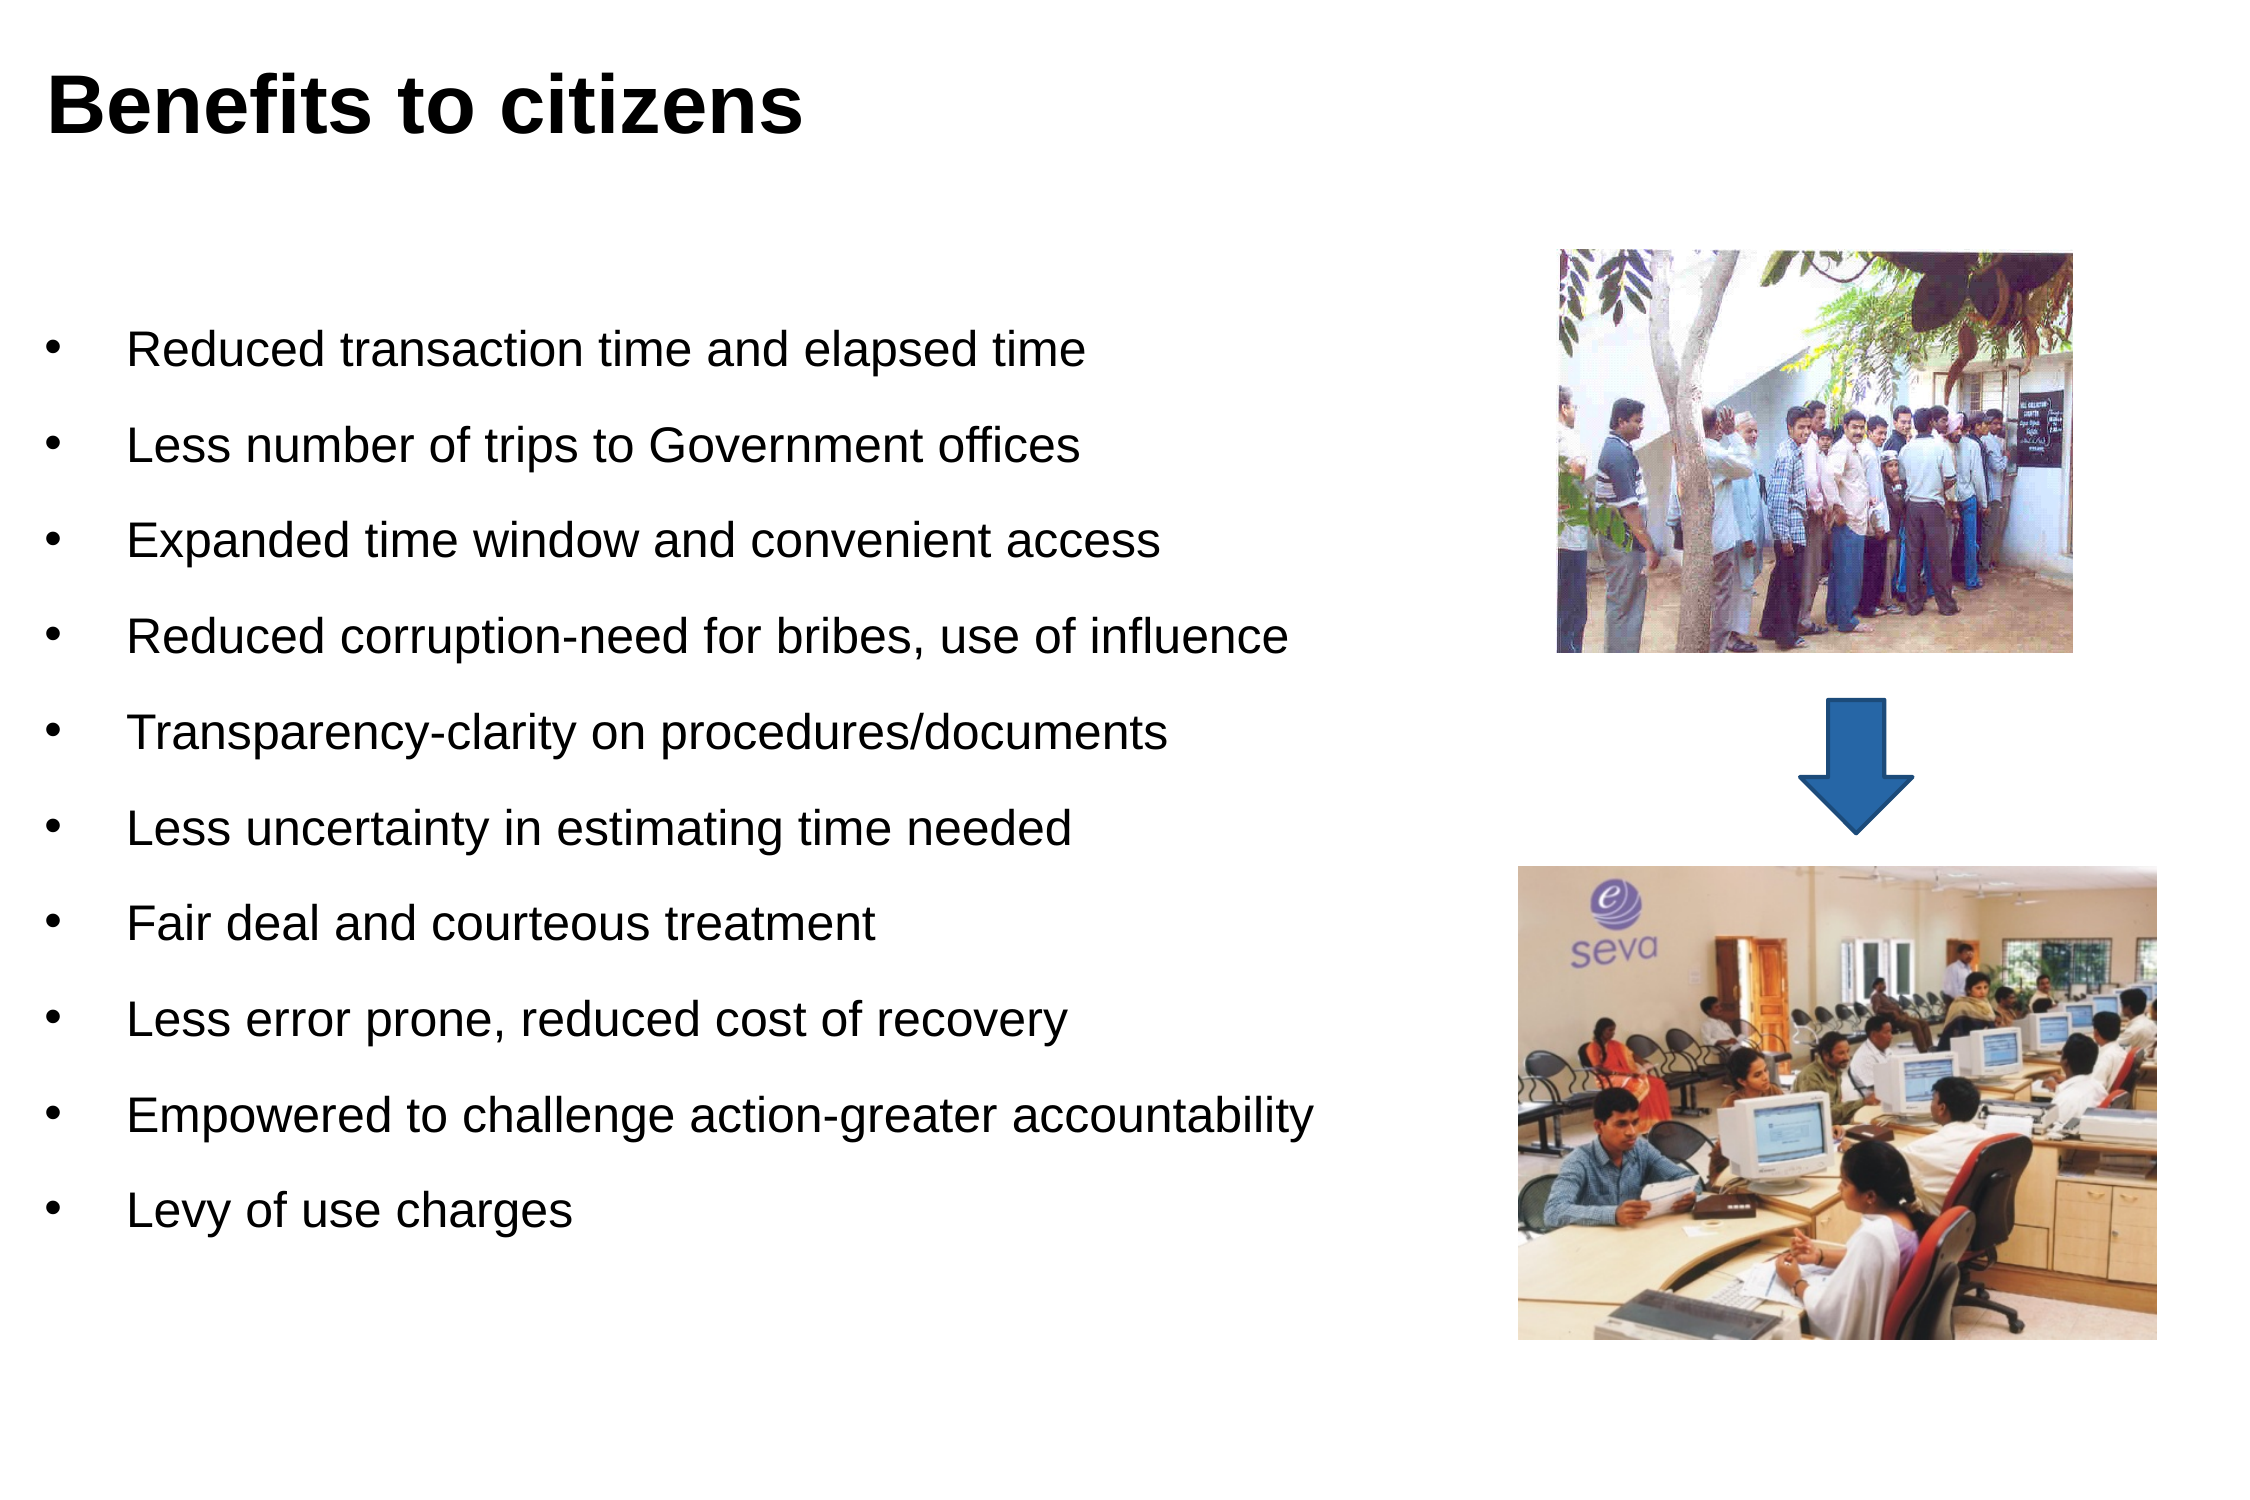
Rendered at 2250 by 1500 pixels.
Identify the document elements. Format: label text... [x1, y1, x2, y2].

picture [1518, 866, 2157, 1340]
title Benefits to citizens [46, 50, 2213, 230]
list Reduced transaction time and elapsed time Less number of trips to Government offices Expanded time window and convenient access Reduced corruption-need for bribes, use of influence Transparency-clarity on procedures/documents Less uncertainty in estimating time needed Fair deal and courteous treatment Less error prone, reduced cost of recovery Empowered to challenge action-greater accountability Levy of use charges [44, 316, 1388, 1319]
text_box [1798, 697, 1915, 836]
picture [1555, 249, 2073, 653]
